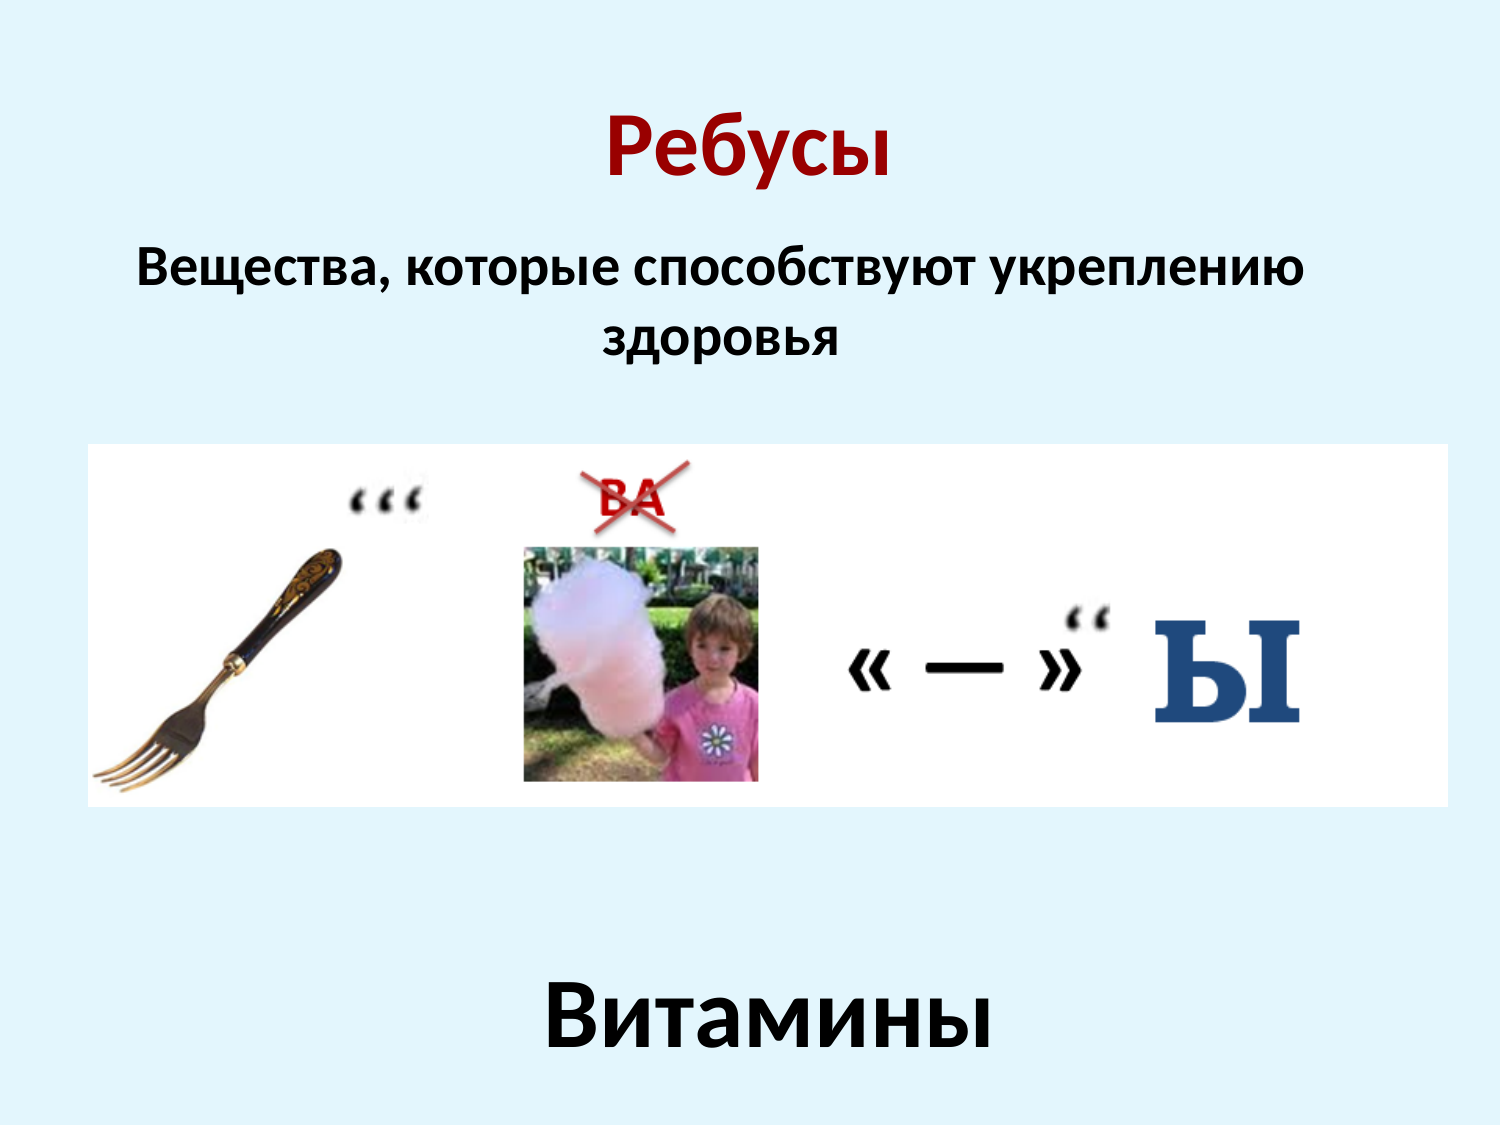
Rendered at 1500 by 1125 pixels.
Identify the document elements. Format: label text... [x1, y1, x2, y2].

picture [88, 444, 1449, 808]
title Ребусы [75, 45, 1425, 233]
text_box Витамины [529, 940, 1035, 1076]
text_box Вещества, которые способствуют укреплению здоровья [64, 219, 1378, 375]
